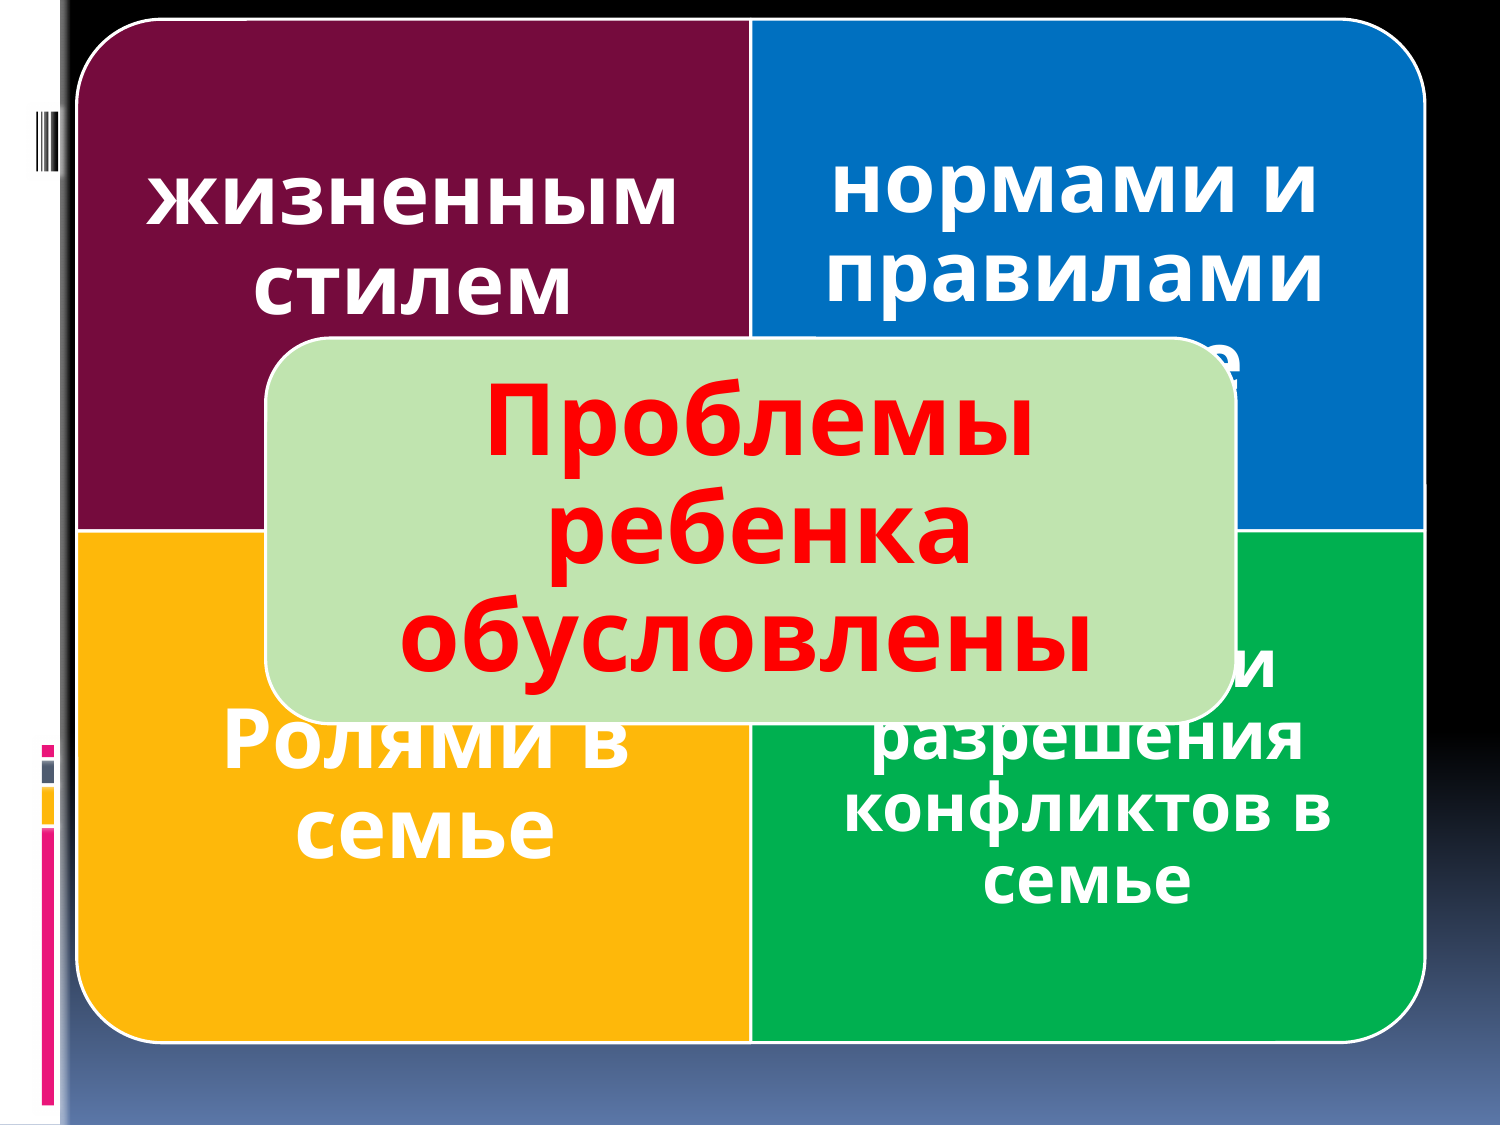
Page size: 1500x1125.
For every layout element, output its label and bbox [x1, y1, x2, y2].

list [76, 18, 1426, 1044]
